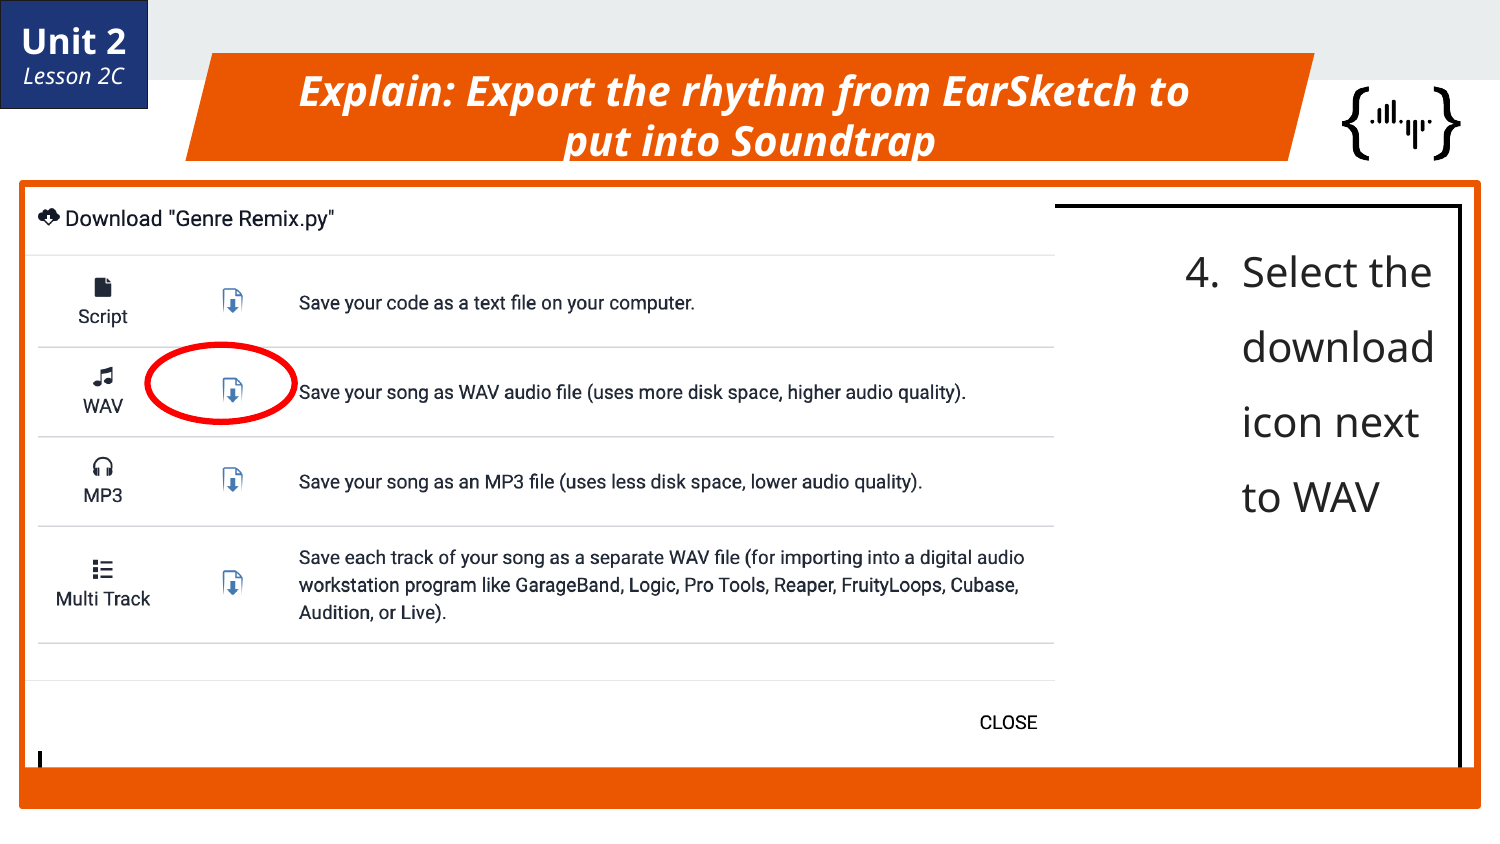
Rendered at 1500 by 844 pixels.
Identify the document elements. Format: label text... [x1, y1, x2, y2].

text_box Unit 2 Lesson 2C [0, 0, 148, 109]
picture [1341, 86, 1461, 162]
picture [25, 186, 1475, 804]
text_box Explain: Export the rhythm from EarSketch to put into Soundtrap [221, 49, 1279, 144]
text_box [185, 53, 1315, 161]
